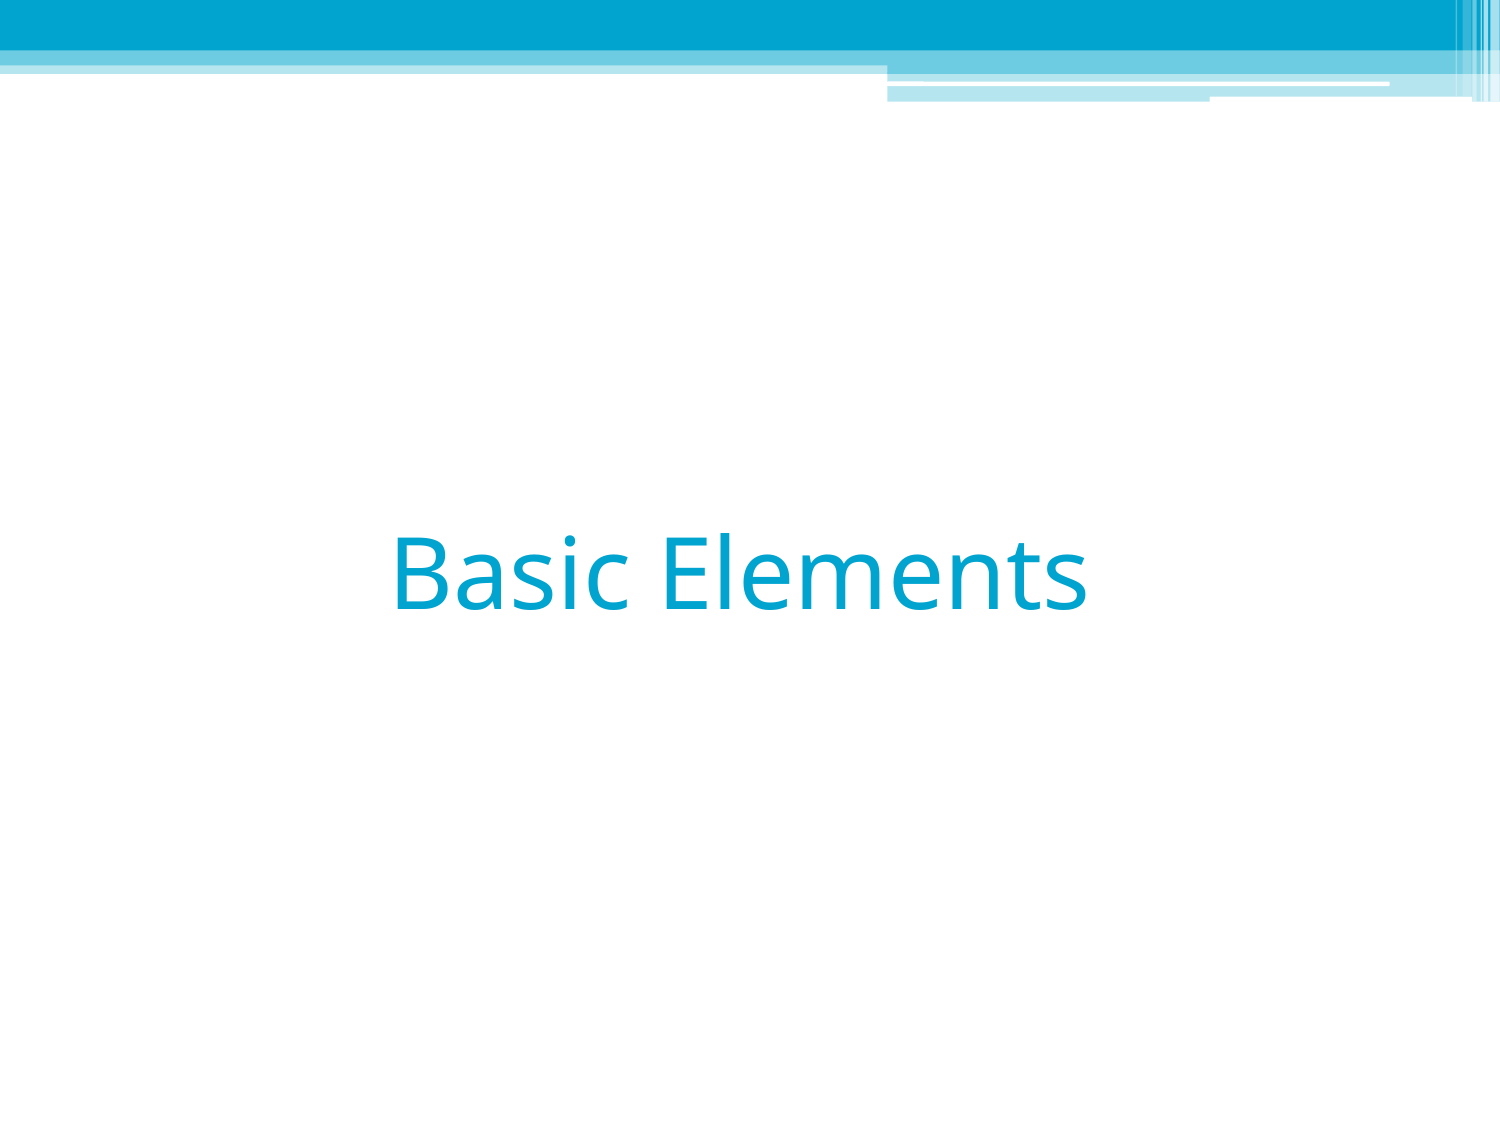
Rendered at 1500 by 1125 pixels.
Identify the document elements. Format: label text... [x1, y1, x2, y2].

list Basic Elements [99, 502, 1375, 750]
